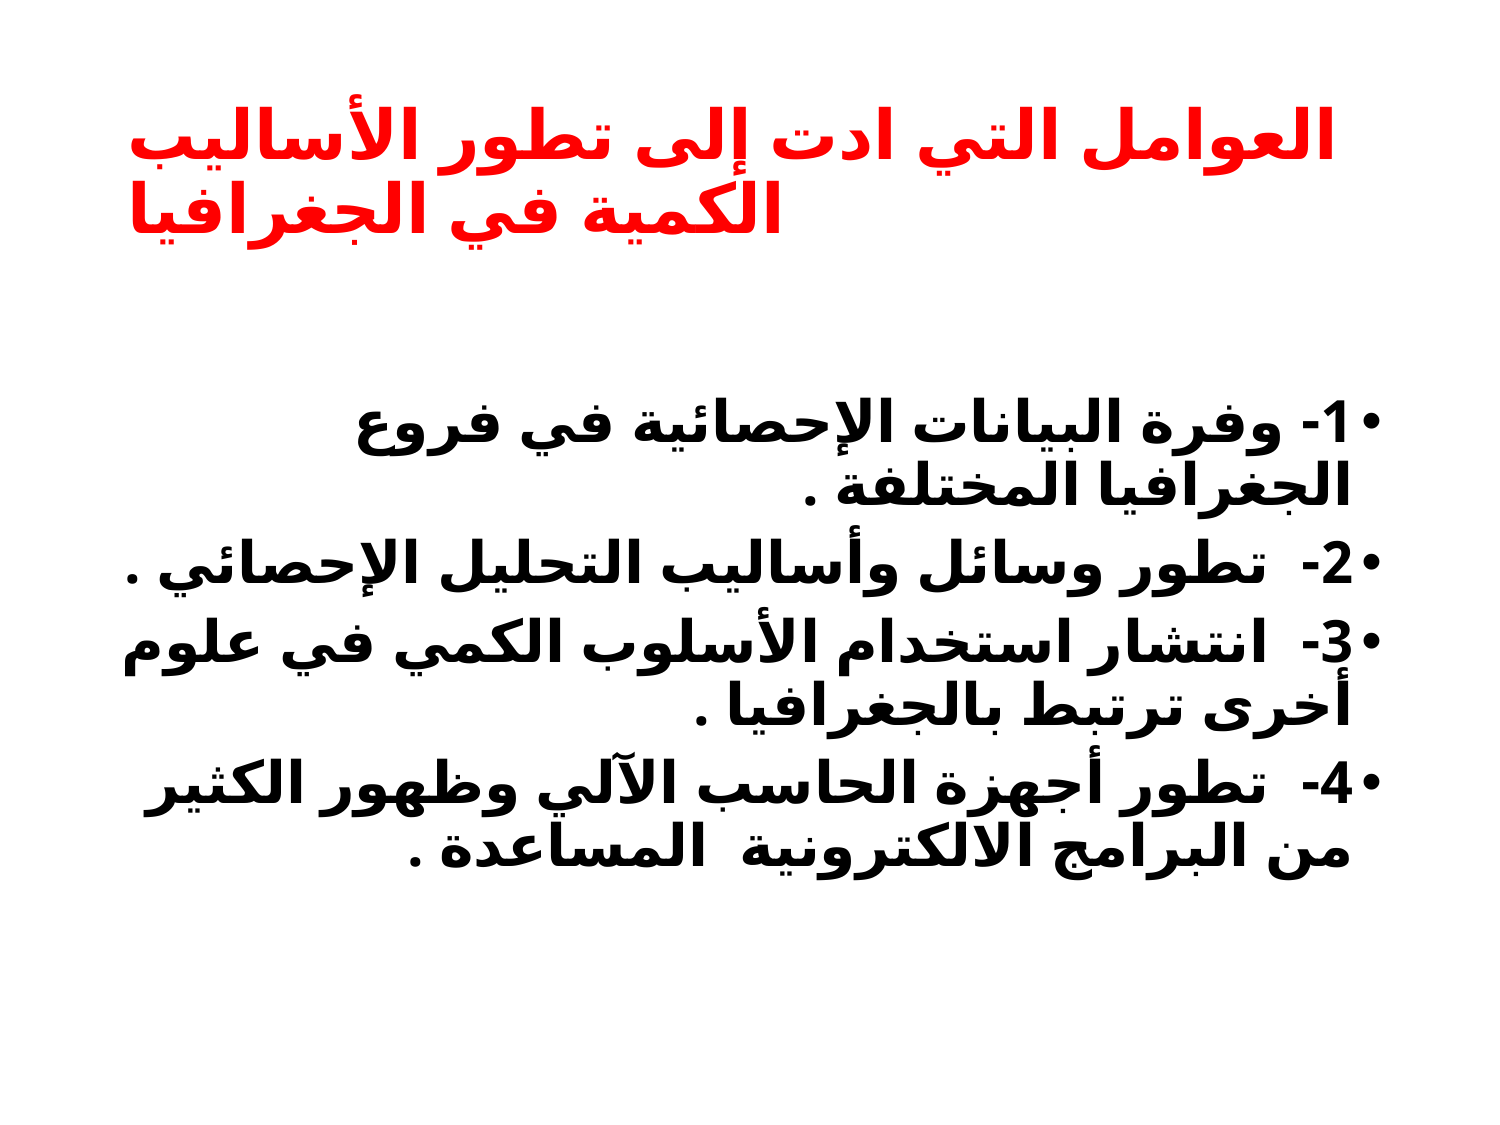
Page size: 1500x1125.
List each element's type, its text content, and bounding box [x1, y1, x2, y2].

list 1- وفرة البيانات الإحصائية في فروع الجغرافيا المختلفة . 2- تطور وسائل وأساليب التحليل الإحصائي . 3- انتشار استخدام الأسلوب الكمي في علوم أخرى ترتبط بالجغرافيا . 4- تطور أجهزة الحاسب الآلي وظهور الكثير من البرامج الالكترونية المساعدة . [103, 299, 1397, 1014]
title العوامل التي ادت إلى تطور الأساليب الكمية في الجغرافيا [112, 93, 1386, 299]
